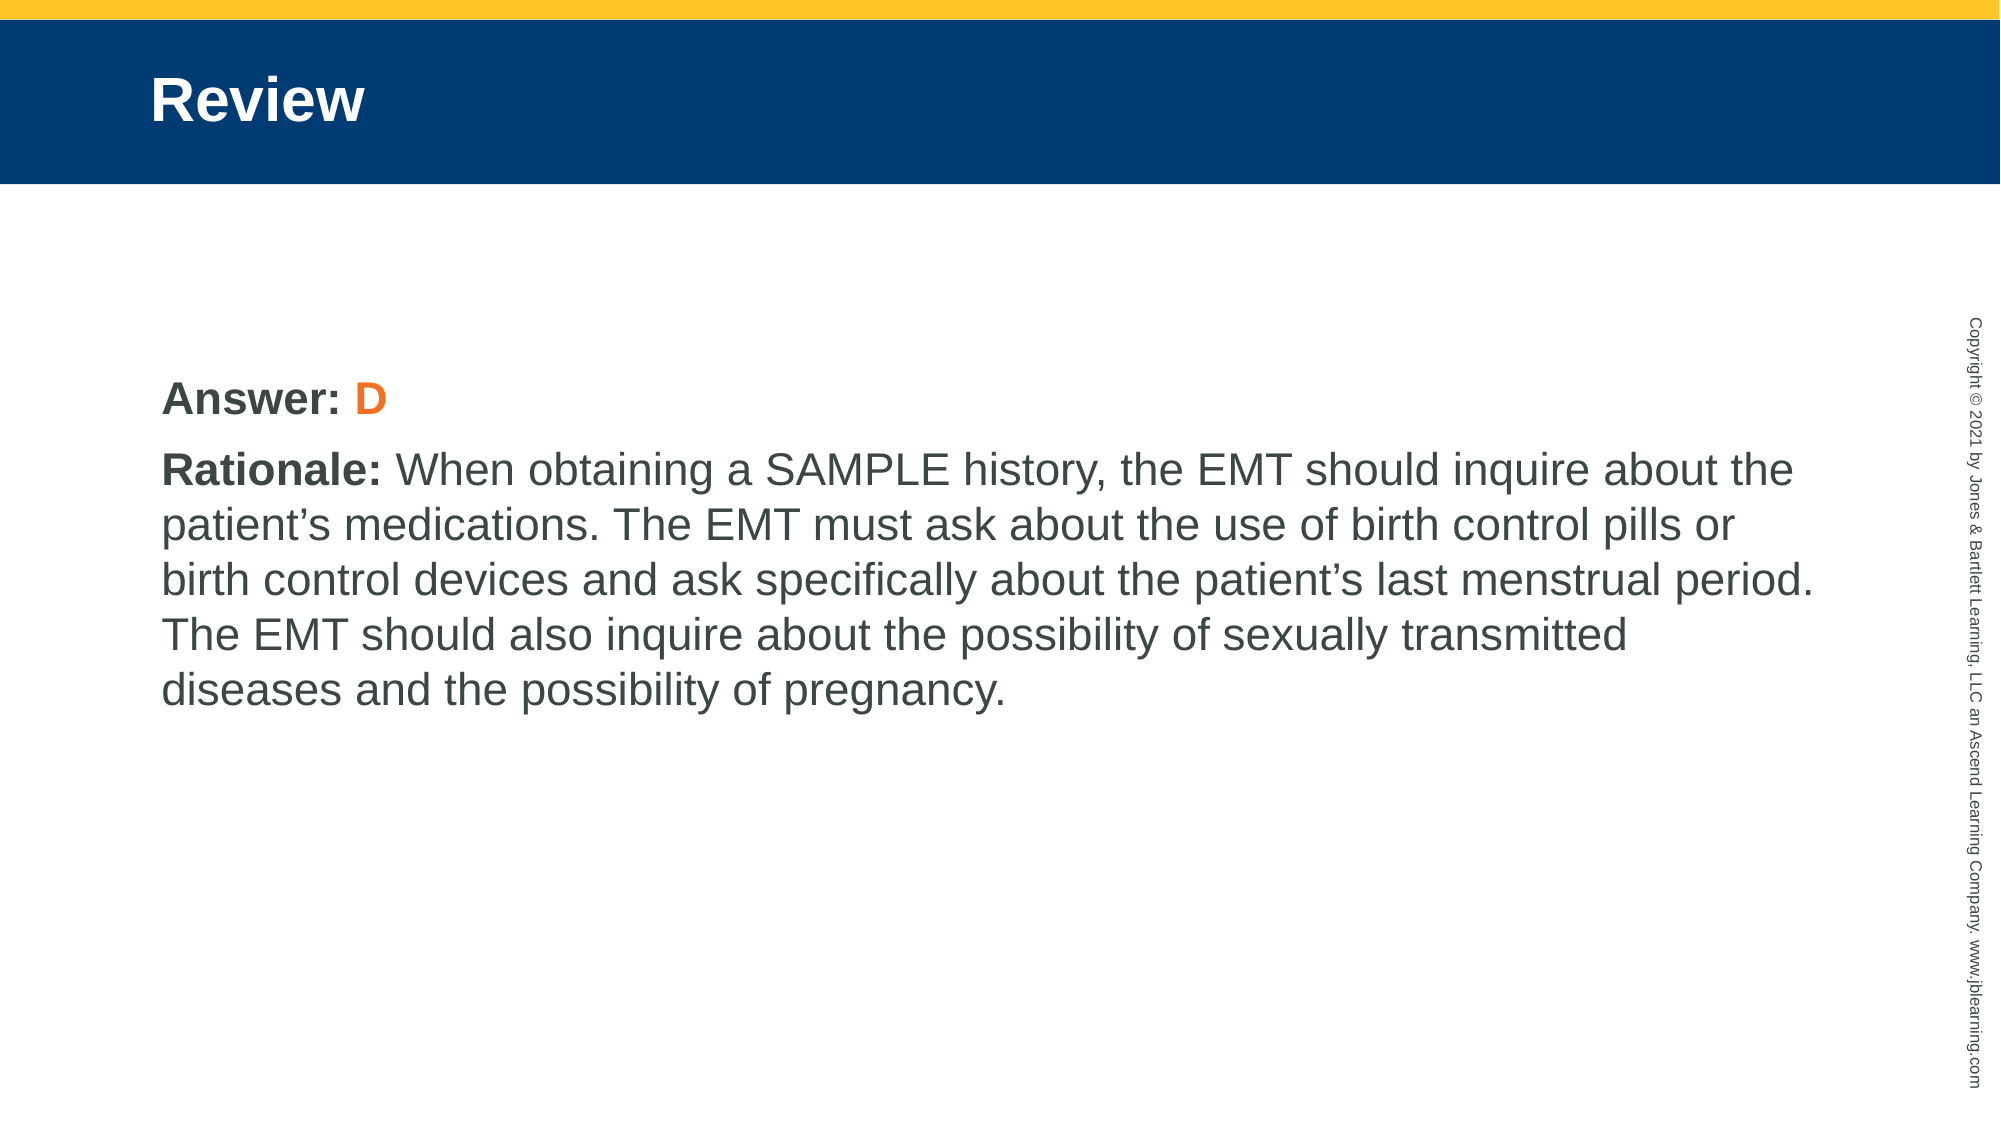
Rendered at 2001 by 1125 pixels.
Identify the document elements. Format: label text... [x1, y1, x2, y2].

list Answer: D Rationale: When obtaining a SAMPLE history, the EMT should inquire about the patient’s medications. The EMT must ask about the use of birth control pills or birth control devices and ask specifically about the patient’s last menstrual period. The EMT should also inquire about the possibility of sexually transmitted diseases and the possibility of pregnancy. [146, 361, 1859, 1016]
title Review [0, 19, 2000, 185]
